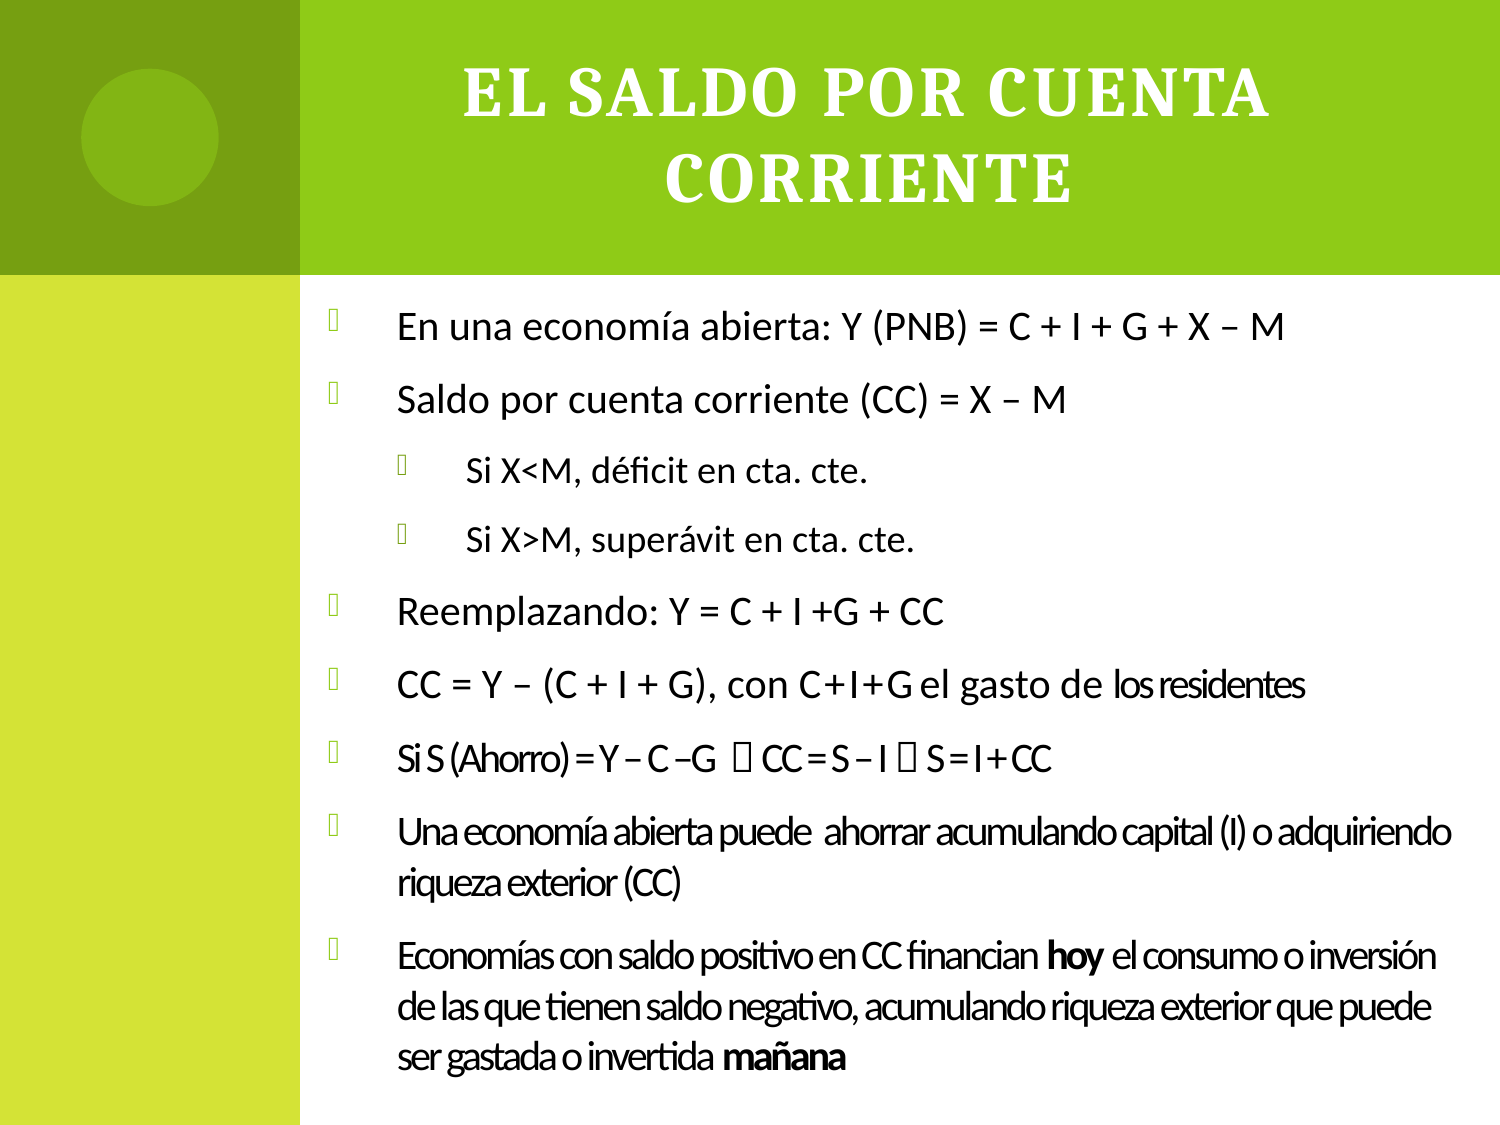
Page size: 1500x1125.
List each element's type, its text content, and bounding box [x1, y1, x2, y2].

list En una economía abierta: Y (PNB) = C + I + G + X – M Saldo por cuenta corriente (CC) = X – M Si X<M, déficit en cta. cte. Si X>M, superávit en cta. cte. Reemplazando: Y = C + I +G + CC CC = Y – (C + I + G), con C + I + G el gasto de los residentes Si S (Ahorro) = Y – C –G  CC = S – I  S = I + CC Una economía abierta puede ahorrar acumulando capital (I) o adquiriendo riqueza exterior (CC) Economías con saldo positivo en CC financian hoy el consumo o inversión de las que tienen saldo negativo, acumulando riqueza exterior que puede ser gastada o invertida mañana [312, 290, 1471, 1094]
title El saldo por cuenta corriente [312, 37, 1425, 225]
